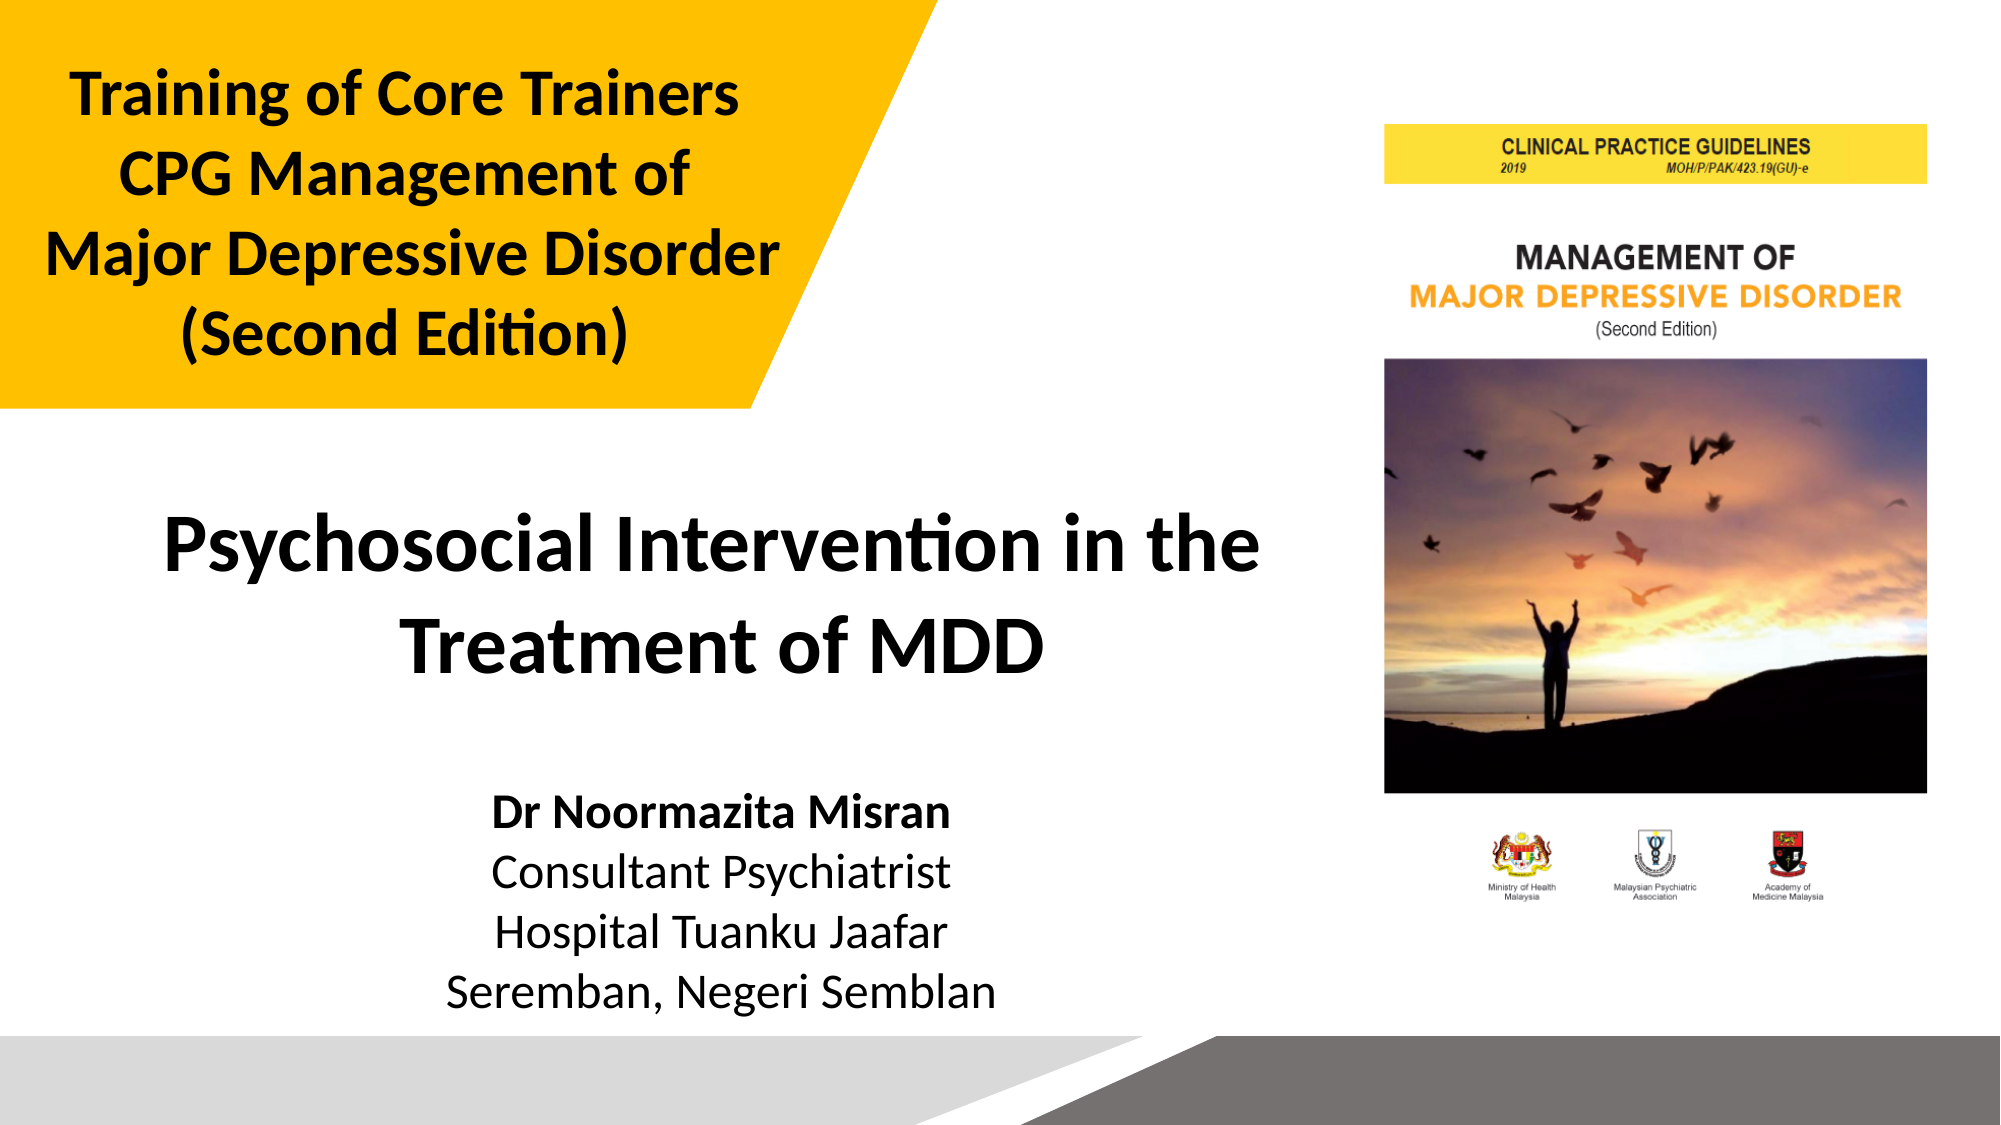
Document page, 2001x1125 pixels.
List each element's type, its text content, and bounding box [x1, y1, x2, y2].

text_box [1020, 1035, 2000, 1125]
picture [1384, 124, 1928, 924]
text_box [0, 1035, 1144, 1125]
text_box Training of Core Trainers CPG Management of Major Depressive Disorder (Second Edition) [0, 41, 840, 377]
text_box Dr Noormazita Misran Consultant Psychiatrist Hospital Tuanku Jaafar Seremban, Negeri Semblan [282, 771, 1161, 1027]
text_box [0, 377, 766, 410]
text_box [0, 0, 939, 216]
subtitle Psychosocial Intervention in the Treatment of MDD [0, 492, 1384, 765]
